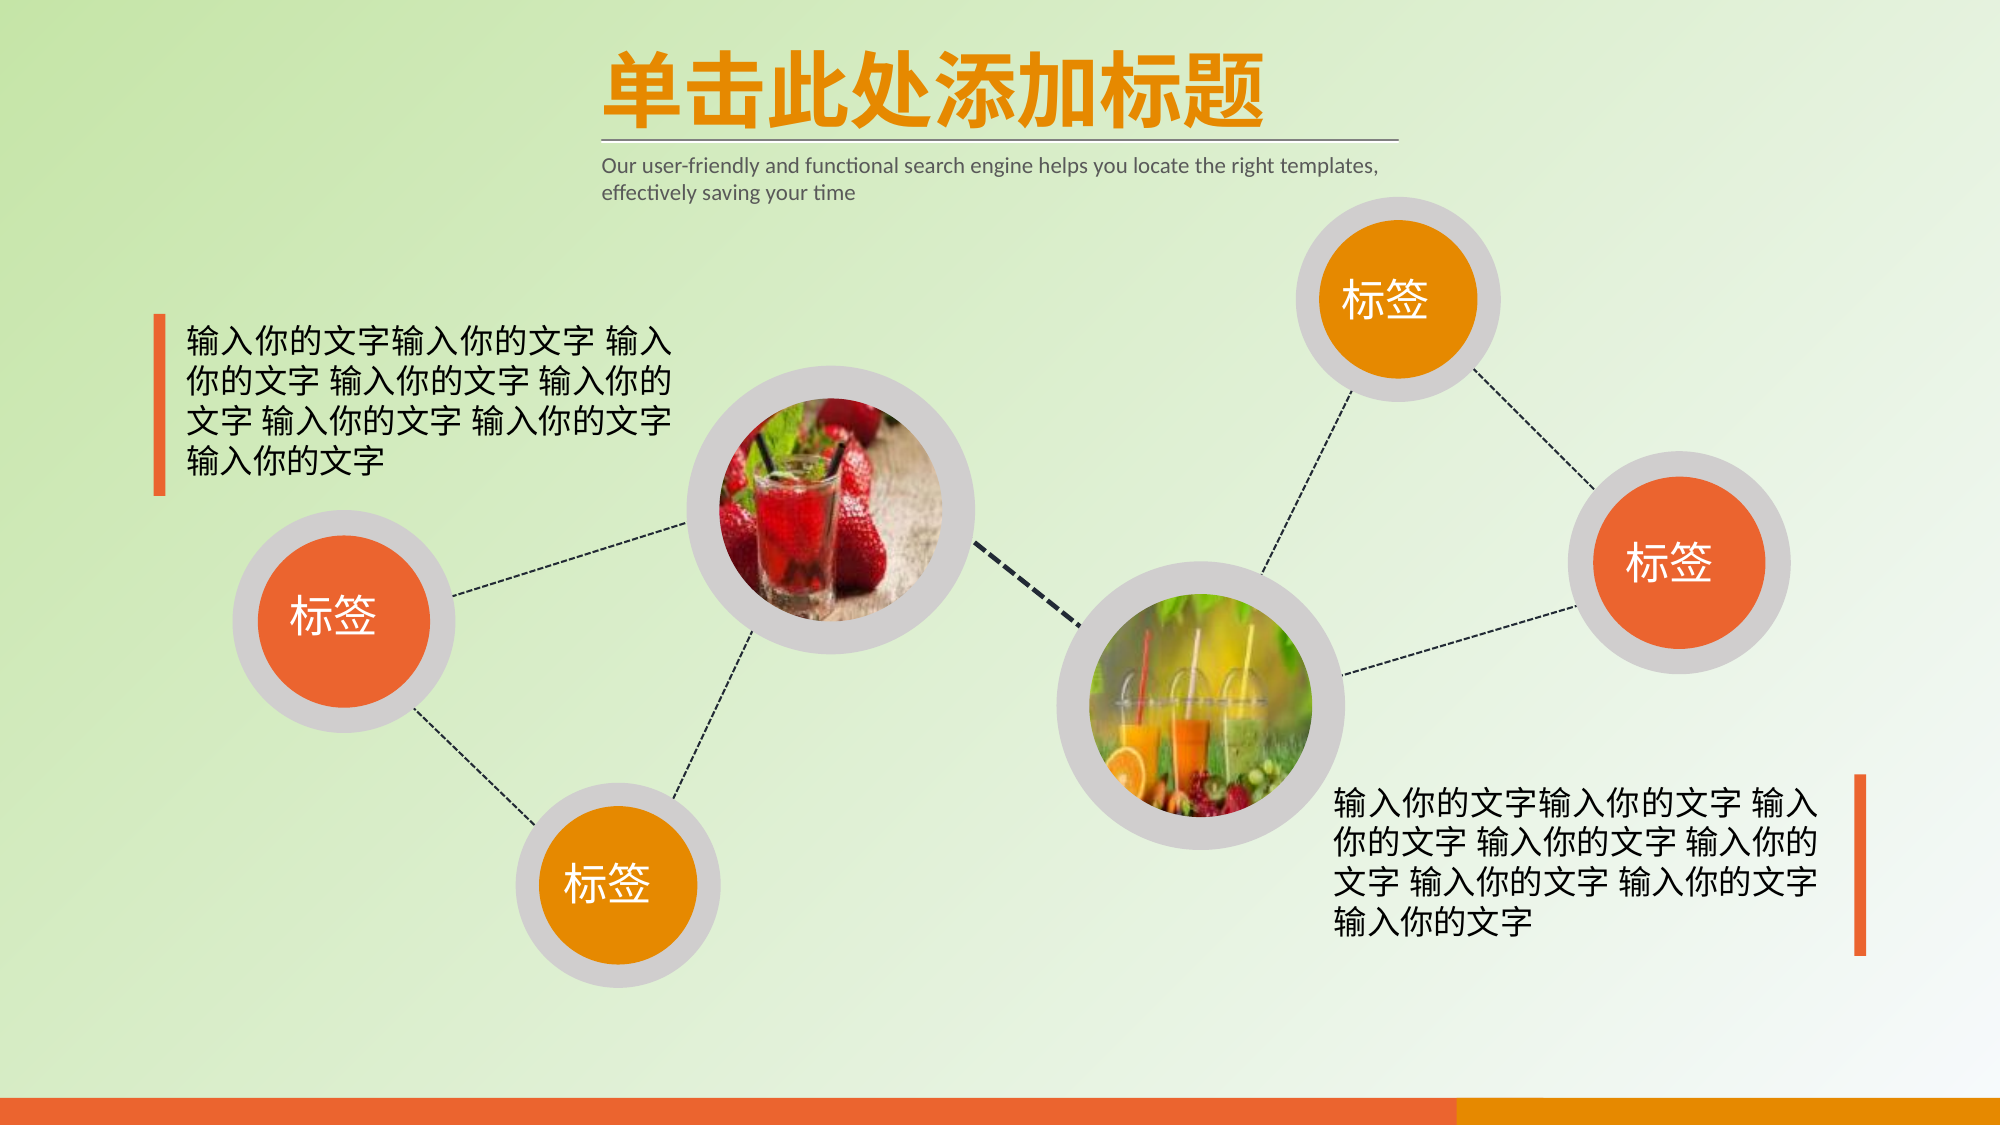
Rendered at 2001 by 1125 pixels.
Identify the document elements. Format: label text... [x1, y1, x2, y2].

text_box [153, 313, 166, 497]
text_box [1044, 196, 1788, 836]
text_box 输入你的文字输入你的文字 输入你的文字 输入你的文字 输入你的文字 输入你的文字 输入你的文字 输入你的文字 [172, 313, 688, 488]
text_box [0, 1097, 1456, 1125]
text_box [1853, 773, 1867, 957]
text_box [232, 365, 976, 988]
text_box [976, 495, 1044, 677]
text_box 输入你的文字输入你的文字 输入你的文字 输入你的文字 输入你的文字 输入你的文字 输入你的文字 输入你的文字 [1319, 774, 1835, 949]
text_box [1456, 1097, 2000, 1125]
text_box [585, 30, 1415, 214]
